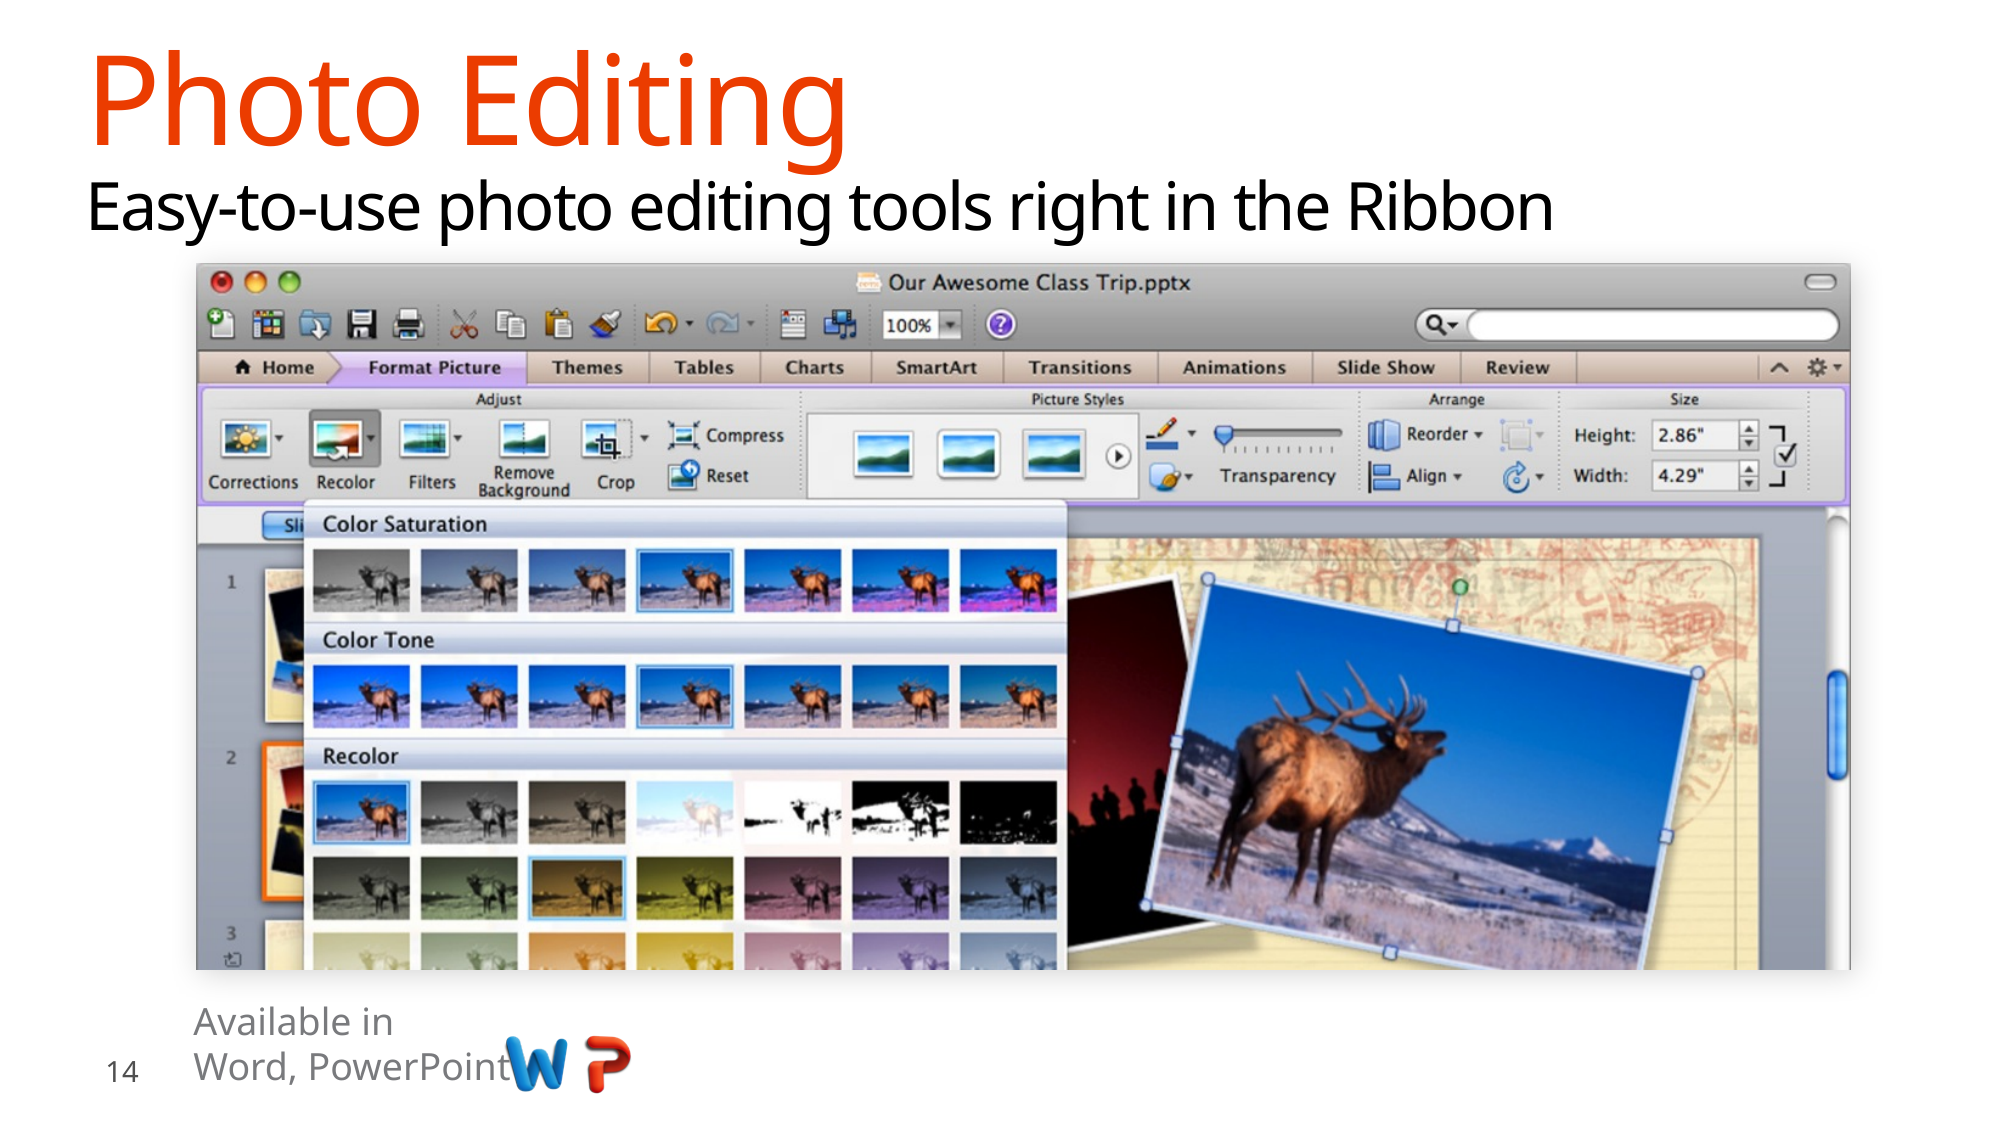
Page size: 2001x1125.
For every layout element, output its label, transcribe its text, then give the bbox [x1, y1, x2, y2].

text_box Available in Word, PowerPoint [178, 990, 924, 1096]
picture [574, 1031, 640, 1097]
picture [504, 1031, 571, 1097]
slide_number 14 [85, 1049, 288, 1097]
title Photo Editing Easy-to-use photo editing tools right in the Ribbon [85, 37, 1915, 161]
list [196, 263, 1851, 971]
